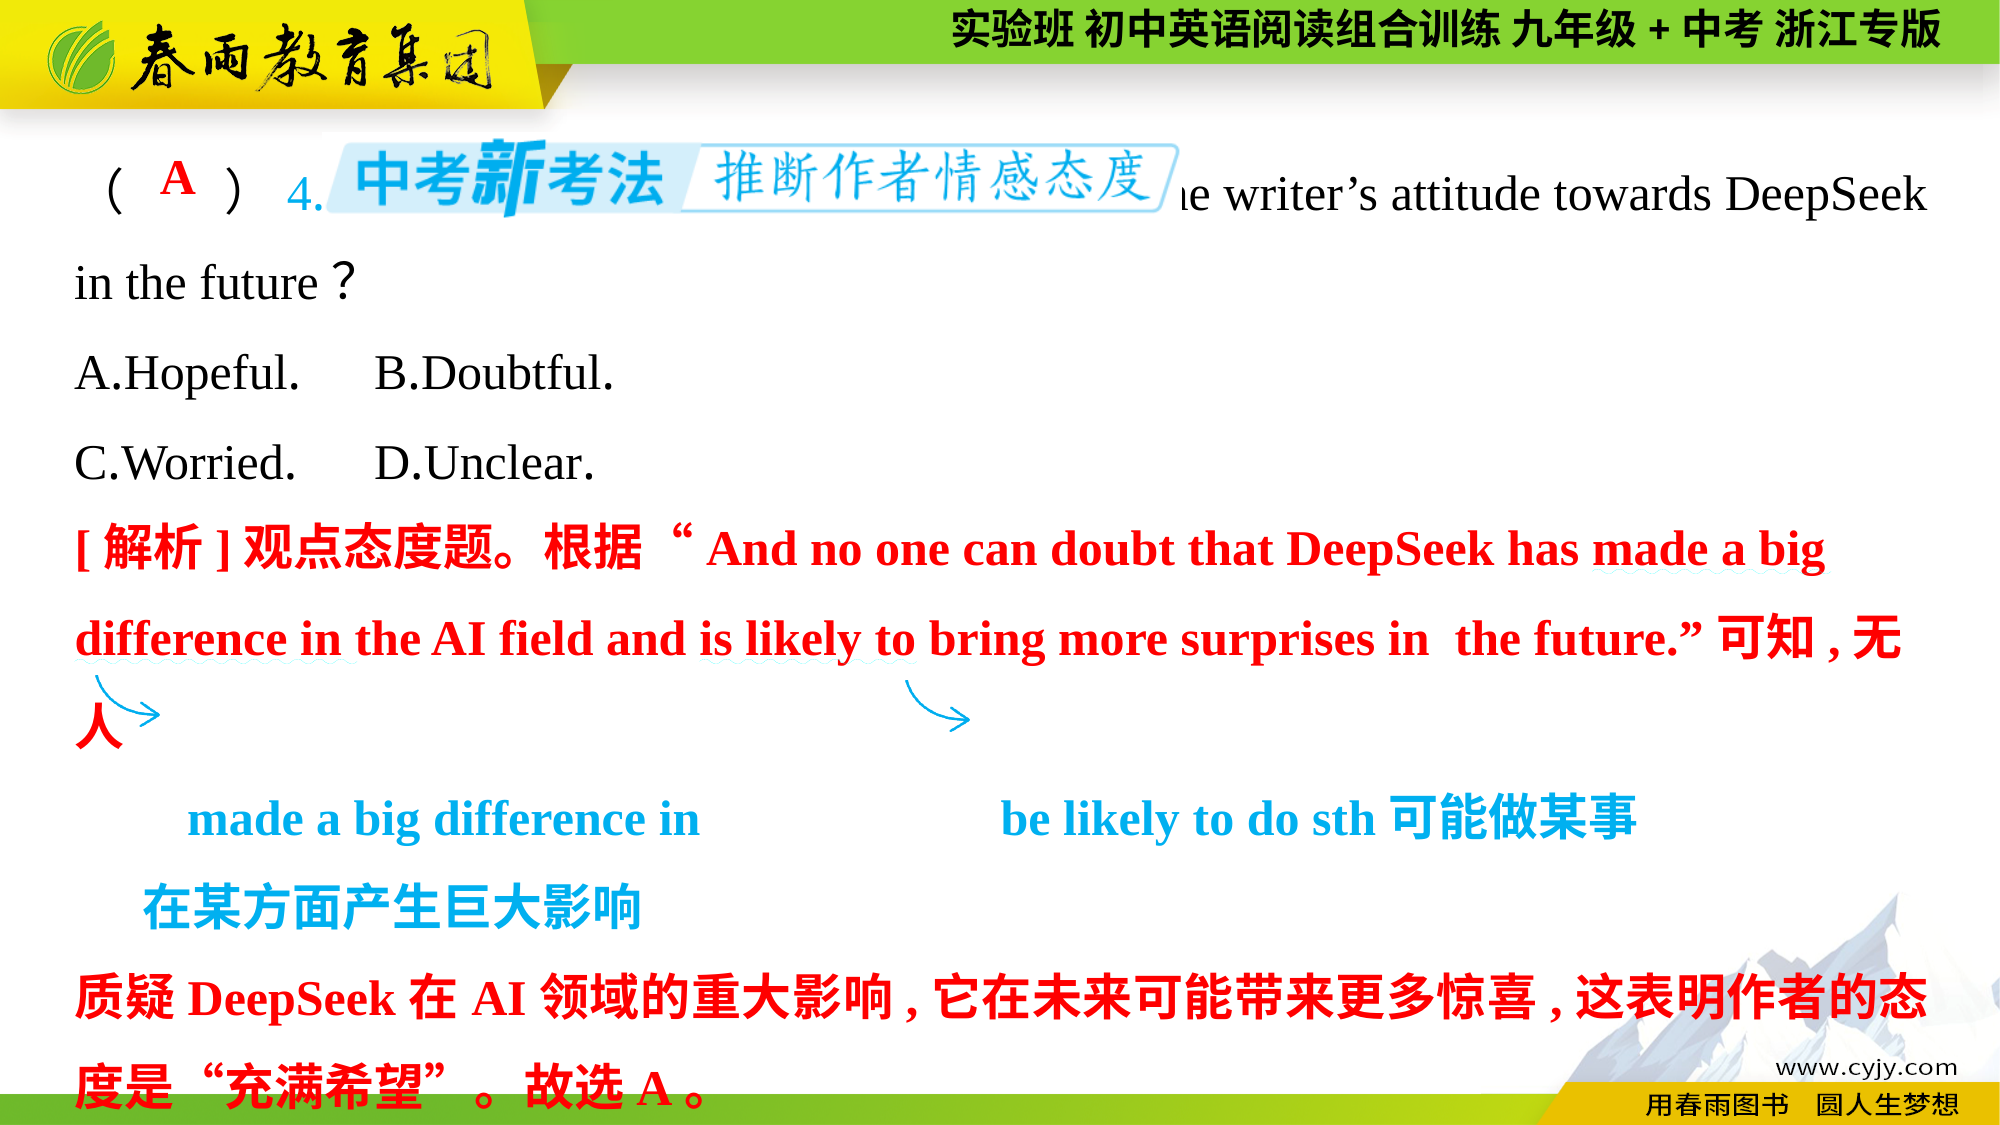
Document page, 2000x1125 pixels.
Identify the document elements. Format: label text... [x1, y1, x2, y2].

list （ ）4. What’s the writer’s attitude towards DeepSeek in the future？ A.Hopeful. B.Doubtful. C.Worried. D.Unclear. [59, 122, 1944, 478]
picture [0, 0, 2000, 1125]
text_box [解析]观点态度题。根据“And no one can doubt that DeepSeek has made a big difference in the AI field and is likely to bring more surprises in the future.”可知,无人 made a big difference in be likely to do sth可能做某事 在某方面产生巨大影响 质疑DeepSeek在AI领域的重大影响,它在未来可能带来更多惊喜,这表明作者的态度是“充满希望”。故选A。 [59, 478, 1944, 1124]
text_box A [144, 137, 211, 212]
